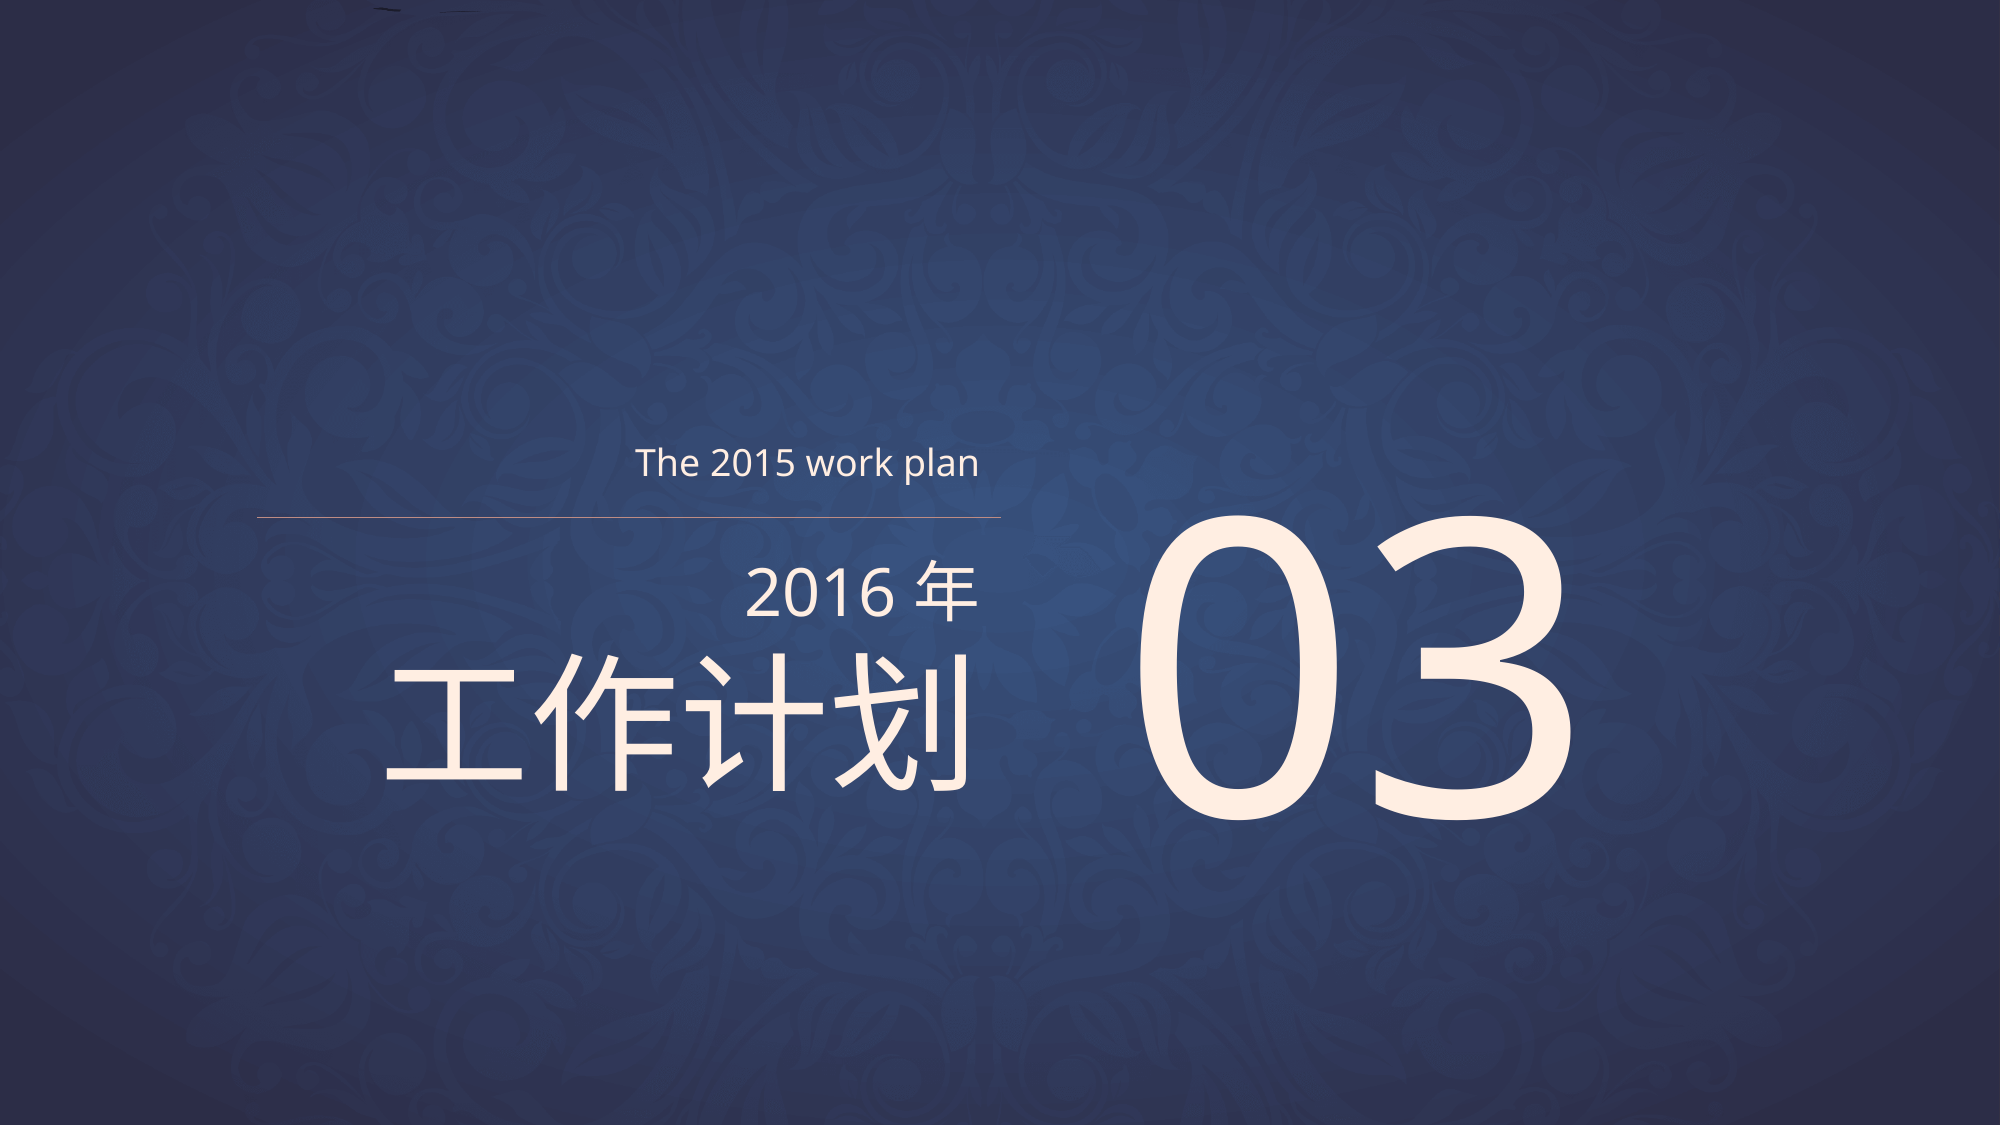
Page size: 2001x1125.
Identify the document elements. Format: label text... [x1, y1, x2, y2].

text_box The 2015 work plan [620, 431, 996, 491]
text_box 03 [1105, 394, 1610, 908]
text_box 2016年 工作计划 [364, 542, 995, 818]
picture [0, 0, 2000, 1125]
